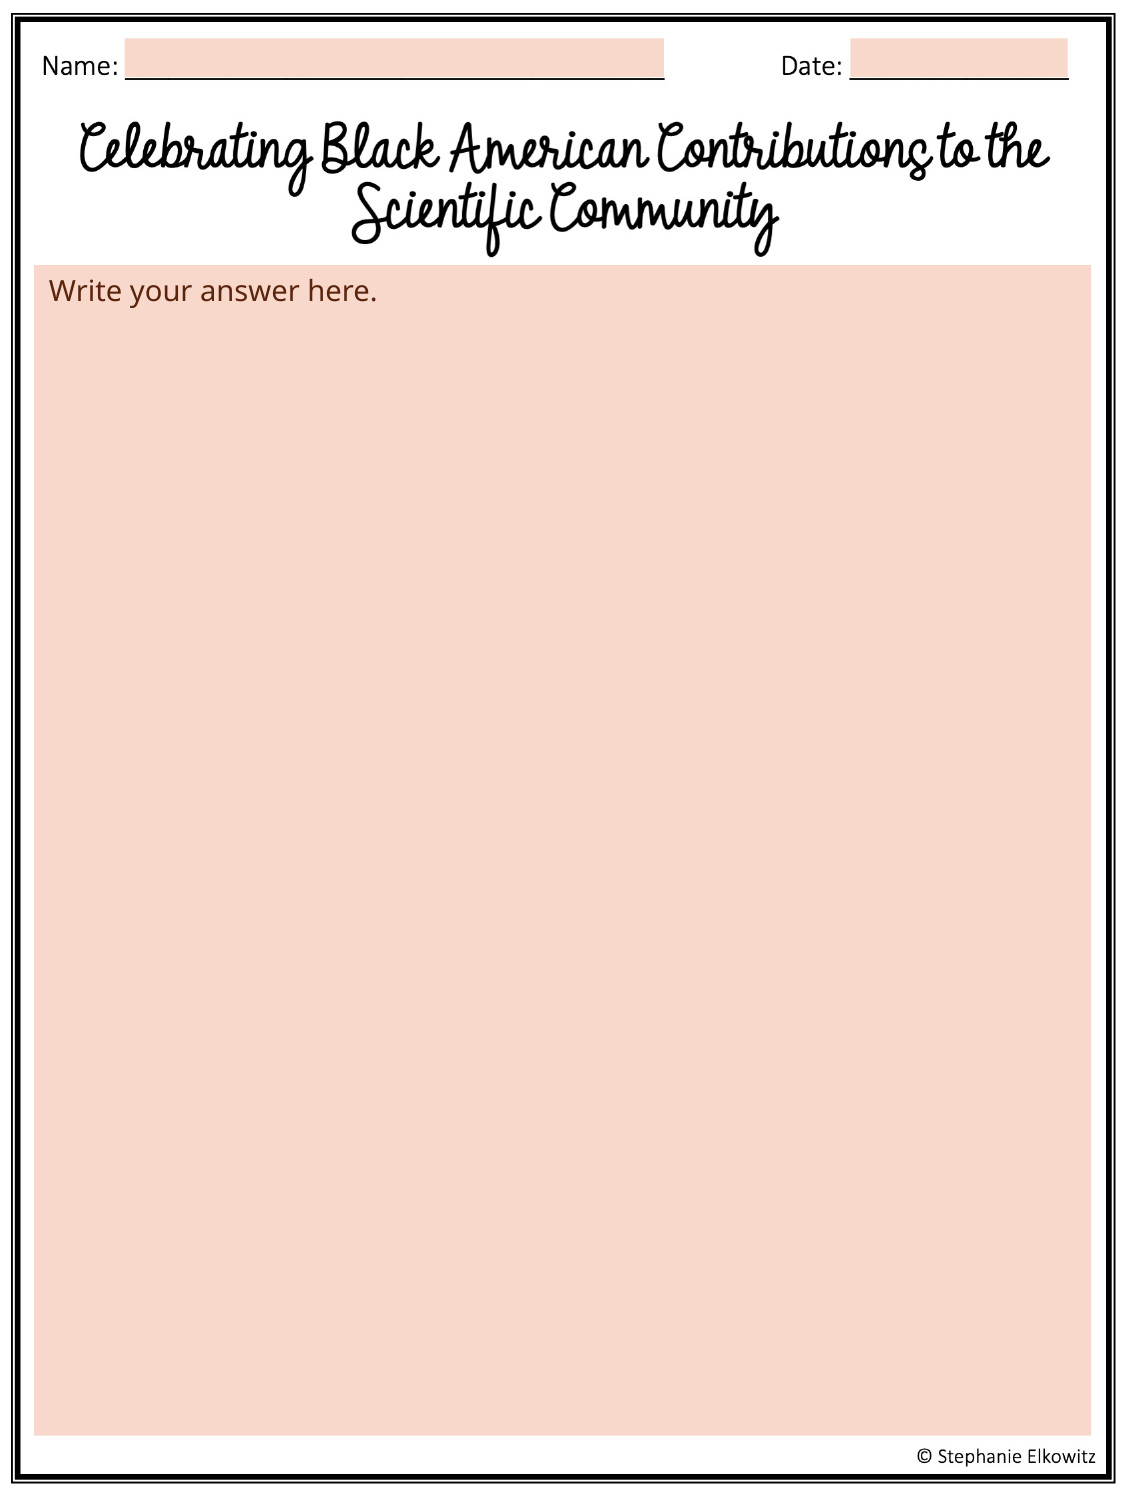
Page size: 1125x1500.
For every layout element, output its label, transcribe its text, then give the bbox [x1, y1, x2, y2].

picture [0, 0, 1125, 1500]
text_box Write your answer here. [33, 264, 1092, 1437]
text_box [124, 37, 665, 78]
text_box [849, 37, 1069, 78]
